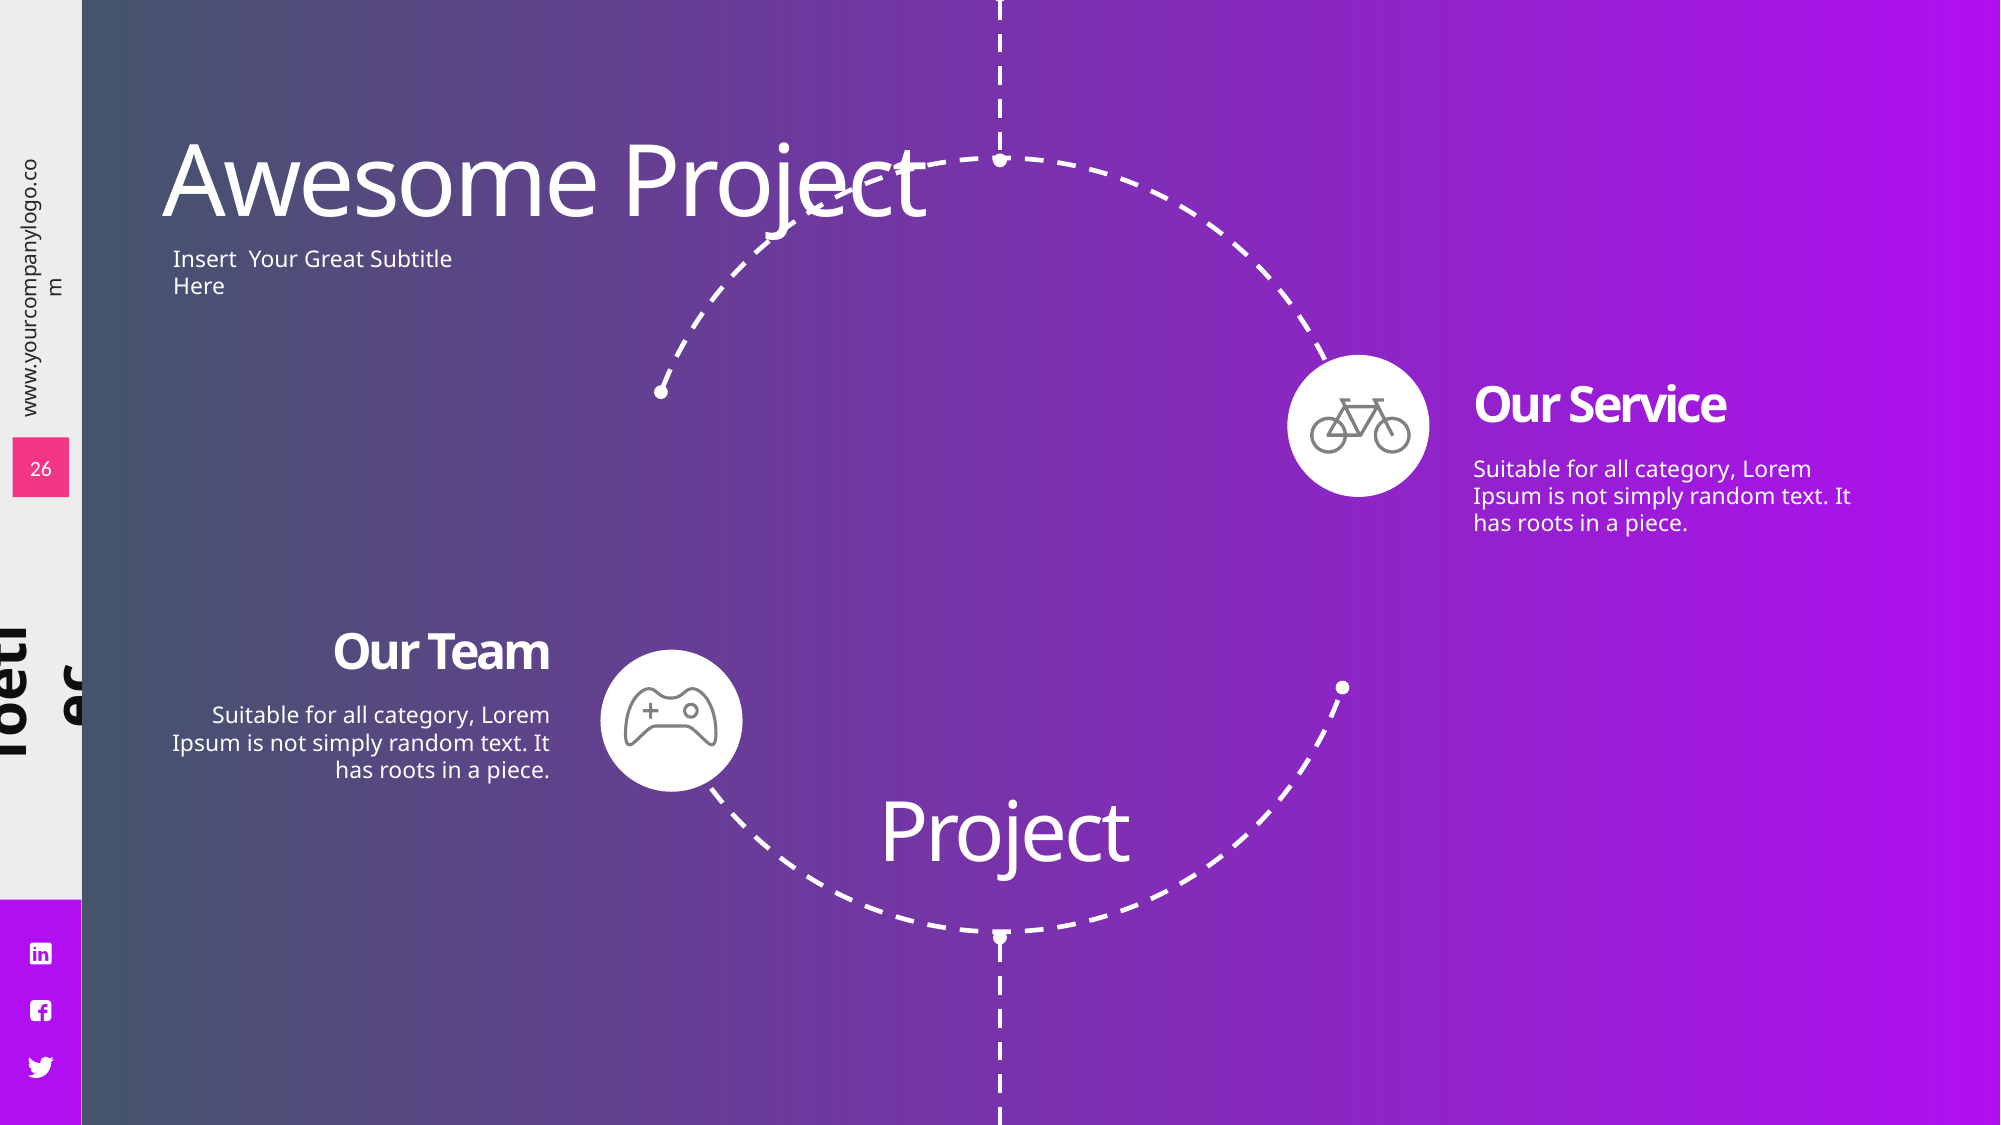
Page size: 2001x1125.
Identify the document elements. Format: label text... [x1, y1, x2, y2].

slide_number 26 [12, 437, 69, 498]
picture [81, 0, 2000, 1125]
